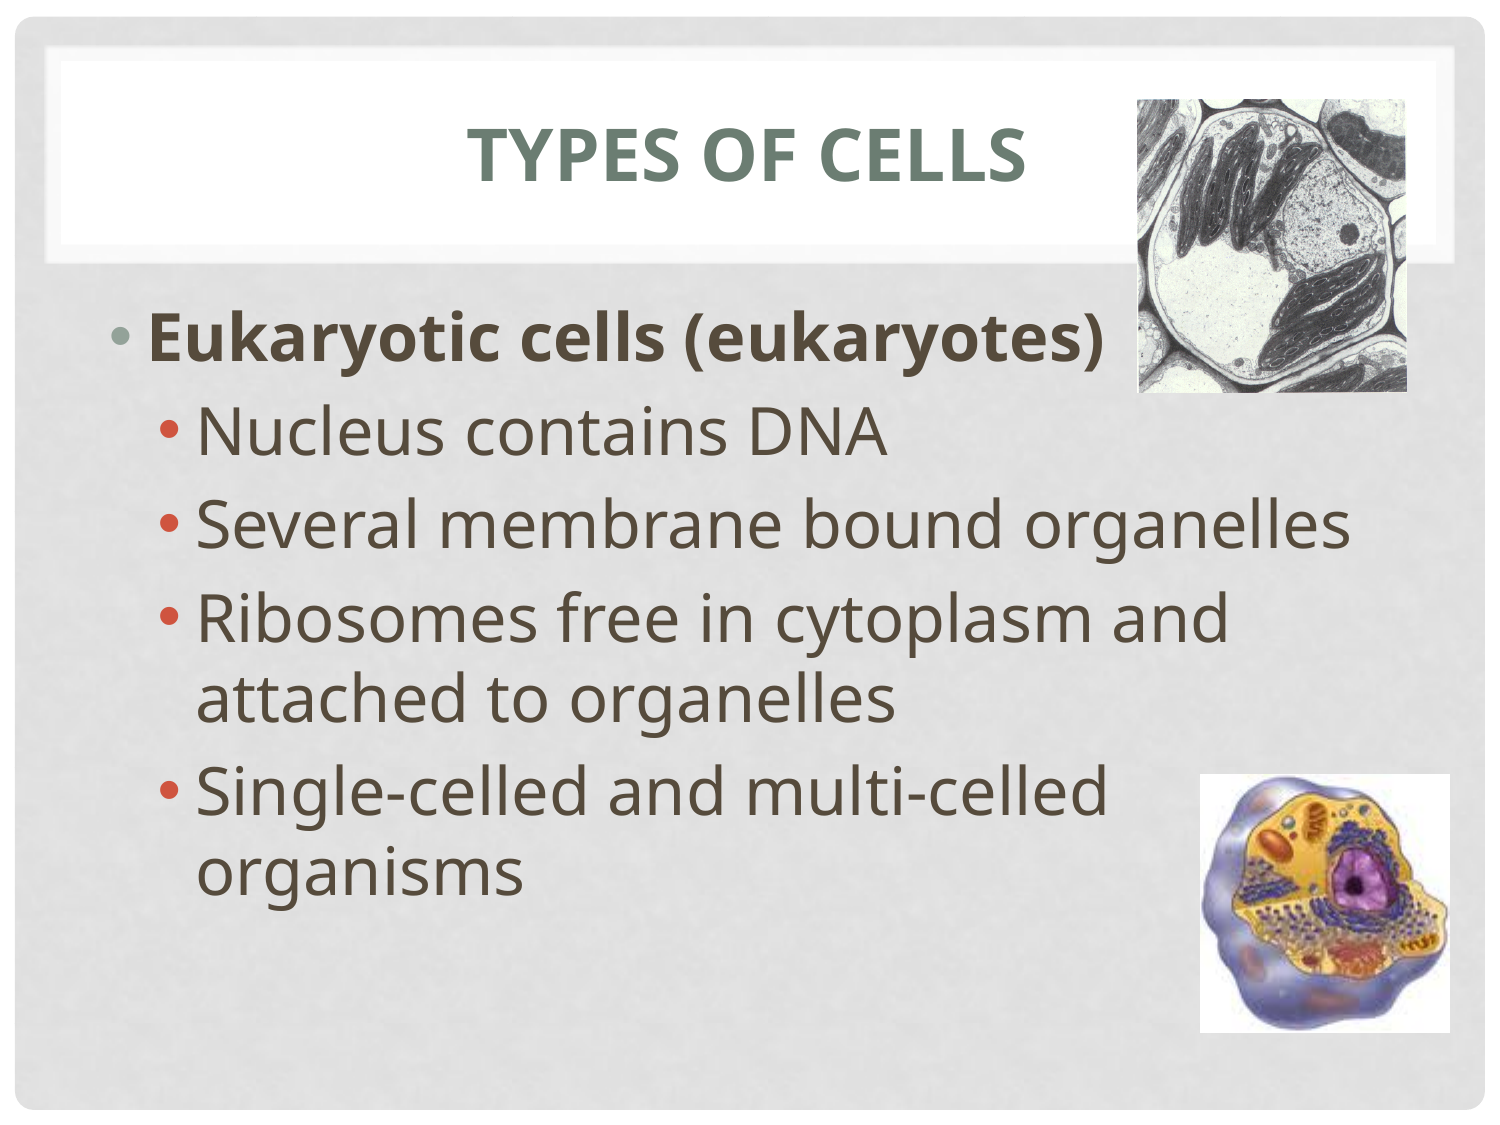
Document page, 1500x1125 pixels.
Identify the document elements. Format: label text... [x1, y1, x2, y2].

title Types of cells [69, 66, 1425, 238]
picture [1137, 99, 1407, 393]
picture [1199, 774, 1451, 1034]
list Eukaryotic cells (eukaryotes) Nucleus contains DNA Several membrane bound organelles Ribosomes free in cytoplasm and attached to organelles Single-celled and multi-celled organisms [75, 287, 1425, 1005]
